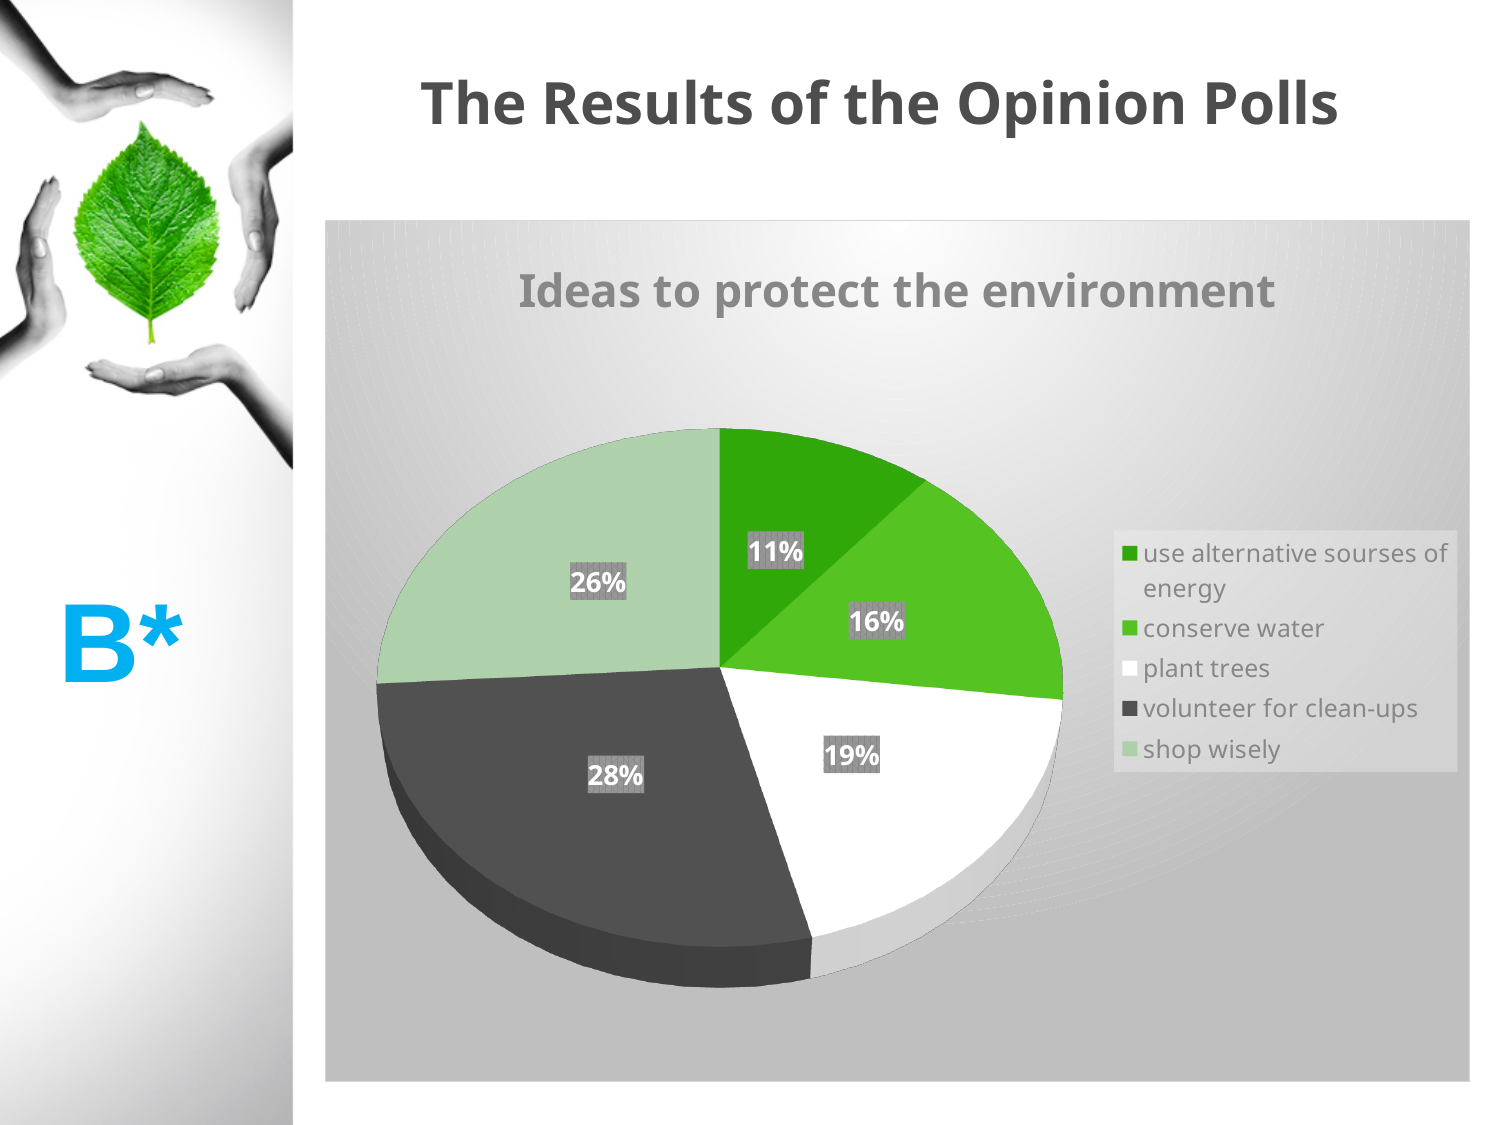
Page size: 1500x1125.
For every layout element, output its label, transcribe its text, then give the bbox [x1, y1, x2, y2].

chart [324, 219, 1471, 1083]
text_box B* [43, 562, 199, 713]
title The Results of the Opinion Polls [311, 42, 1449, 161]
picture [0, 0, 1500, 1125]
